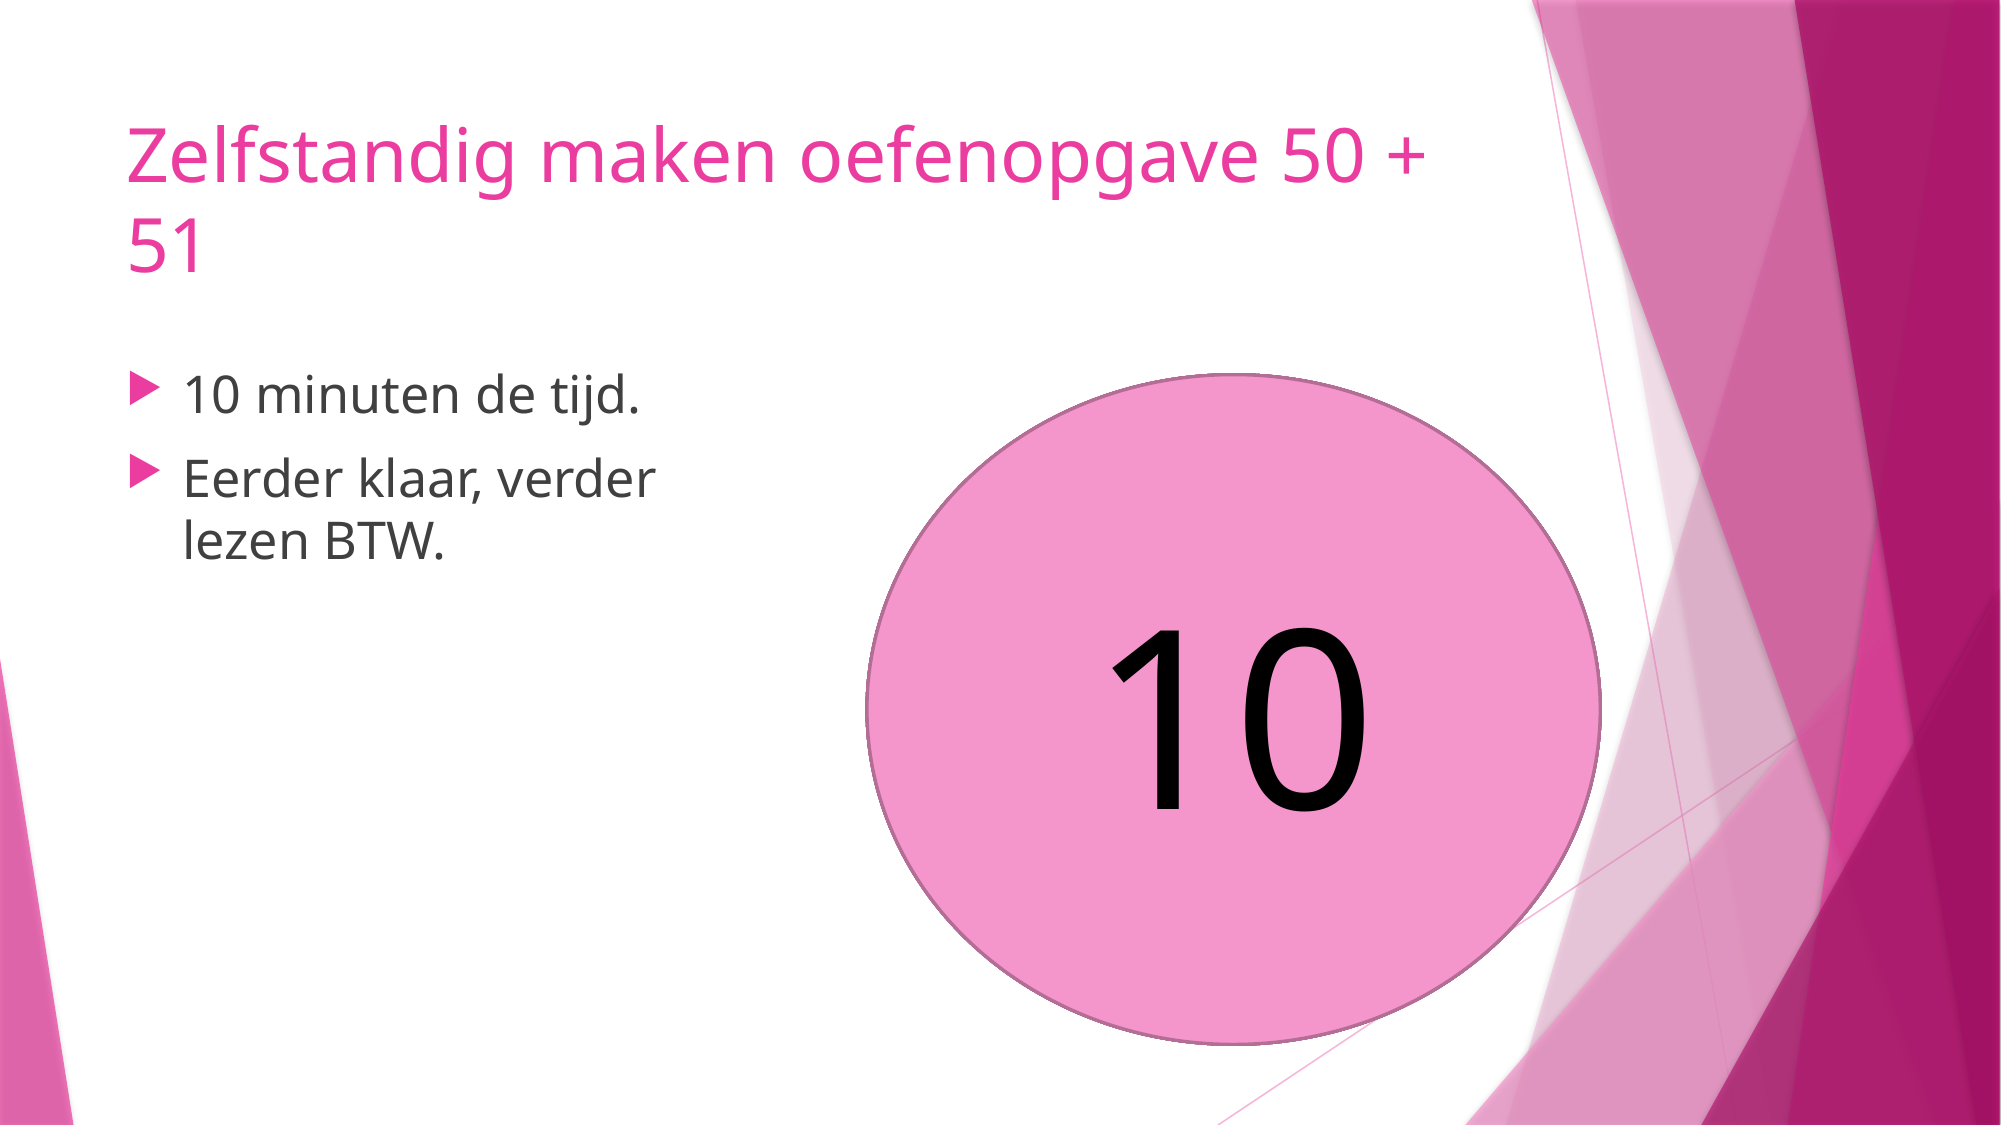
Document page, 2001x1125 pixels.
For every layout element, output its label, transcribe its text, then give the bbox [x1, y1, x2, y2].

title Zelfstandig maken oefenopgave 50 + 51 [111, 99, 1522, 317]
list 10 minuten de tijd. Eerder klaar, verder lezen BTW. [111, 354, 689, 960]
text_box 10 [865, 373, 1602, 1046]
